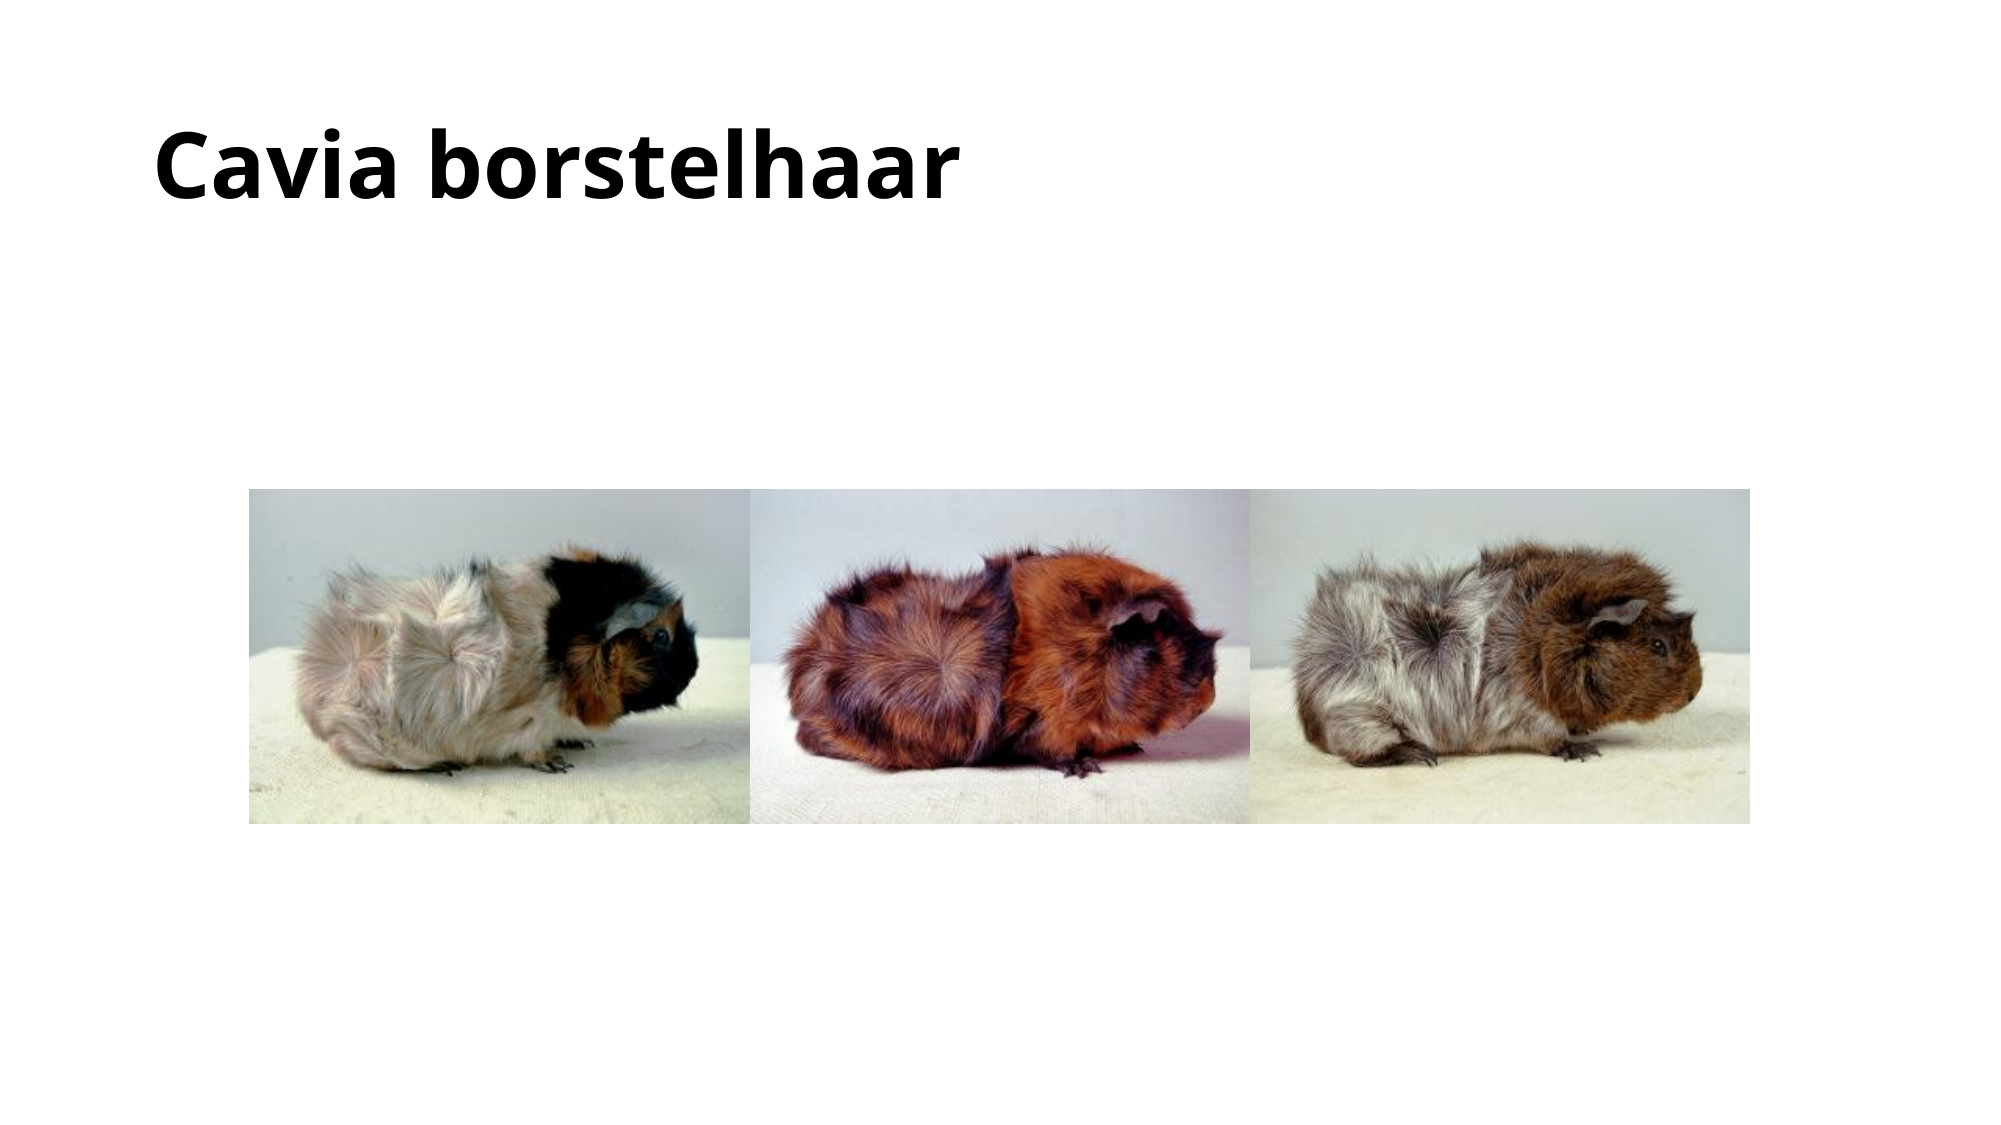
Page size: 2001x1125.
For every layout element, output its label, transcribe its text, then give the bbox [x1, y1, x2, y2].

title Cavia borstelhaar [137, 59, 1863, 278]
picture [249, 489, 750, 824]
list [750, 489, 1249, 824]
picture [1249, 489, 1751, 824]
